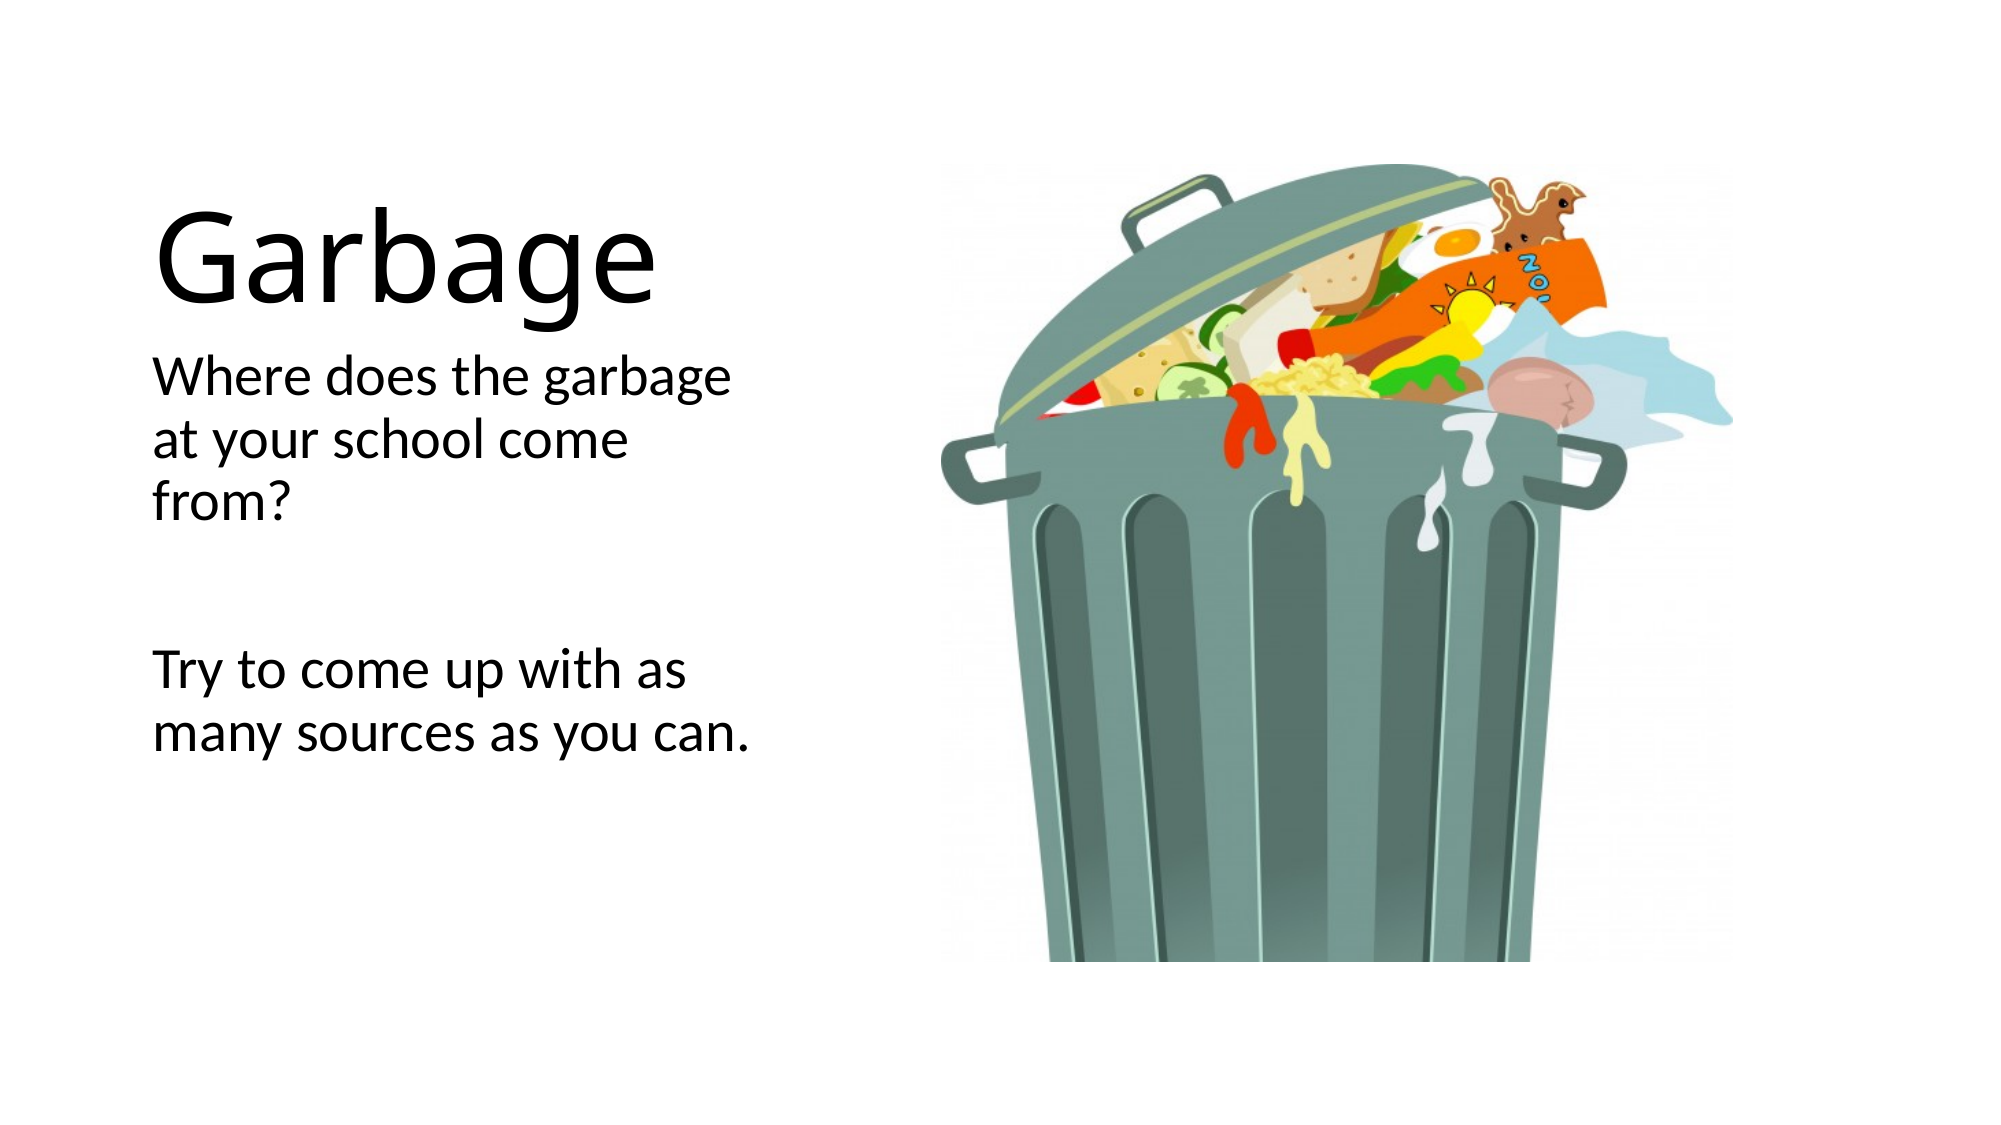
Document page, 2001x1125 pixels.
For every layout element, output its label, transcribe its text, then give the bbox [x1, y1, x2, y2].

picture [850, 161, 1863, 962]
title Garbage [137, 75, 783, 337]
list Where does the garbage at your school come from? Try to come up with as many sources as you can. [137, 337, 783, 963]
